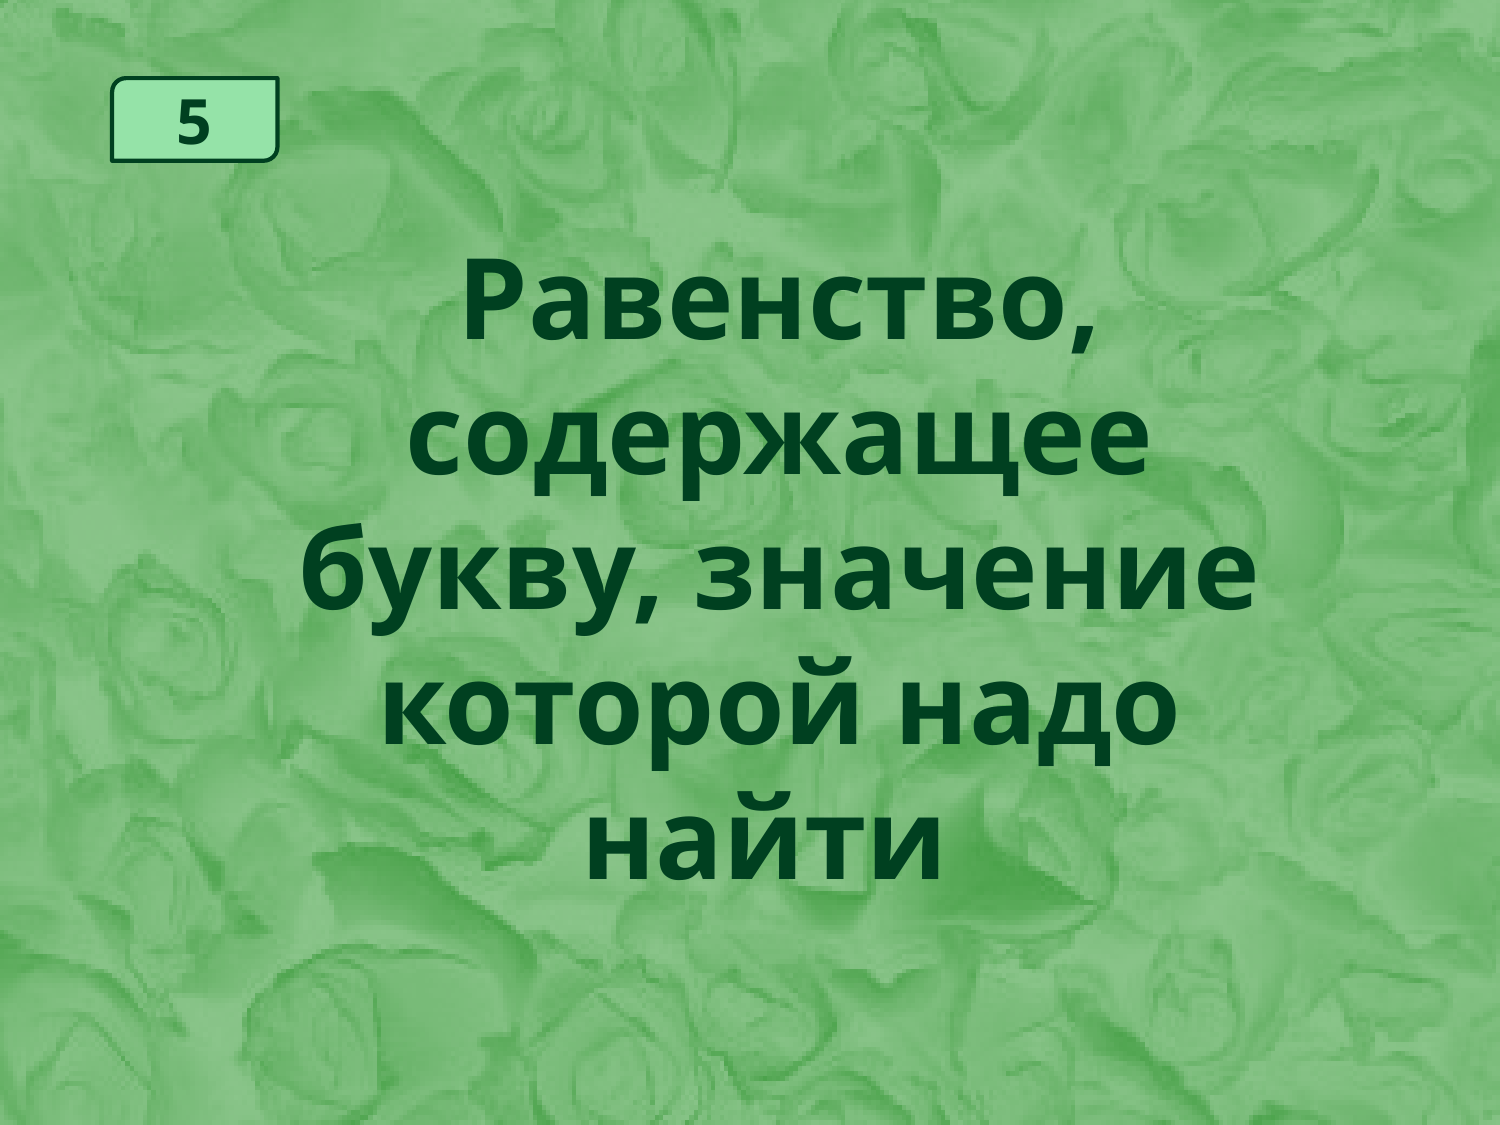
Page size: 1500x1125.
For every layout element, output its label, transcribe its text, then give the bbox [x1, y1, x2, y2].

text_box 5 [109, 76, 280, 163]
text_box Равенство, содержащее букву, значение которой надо найти [218, 219, 1341, 910]
